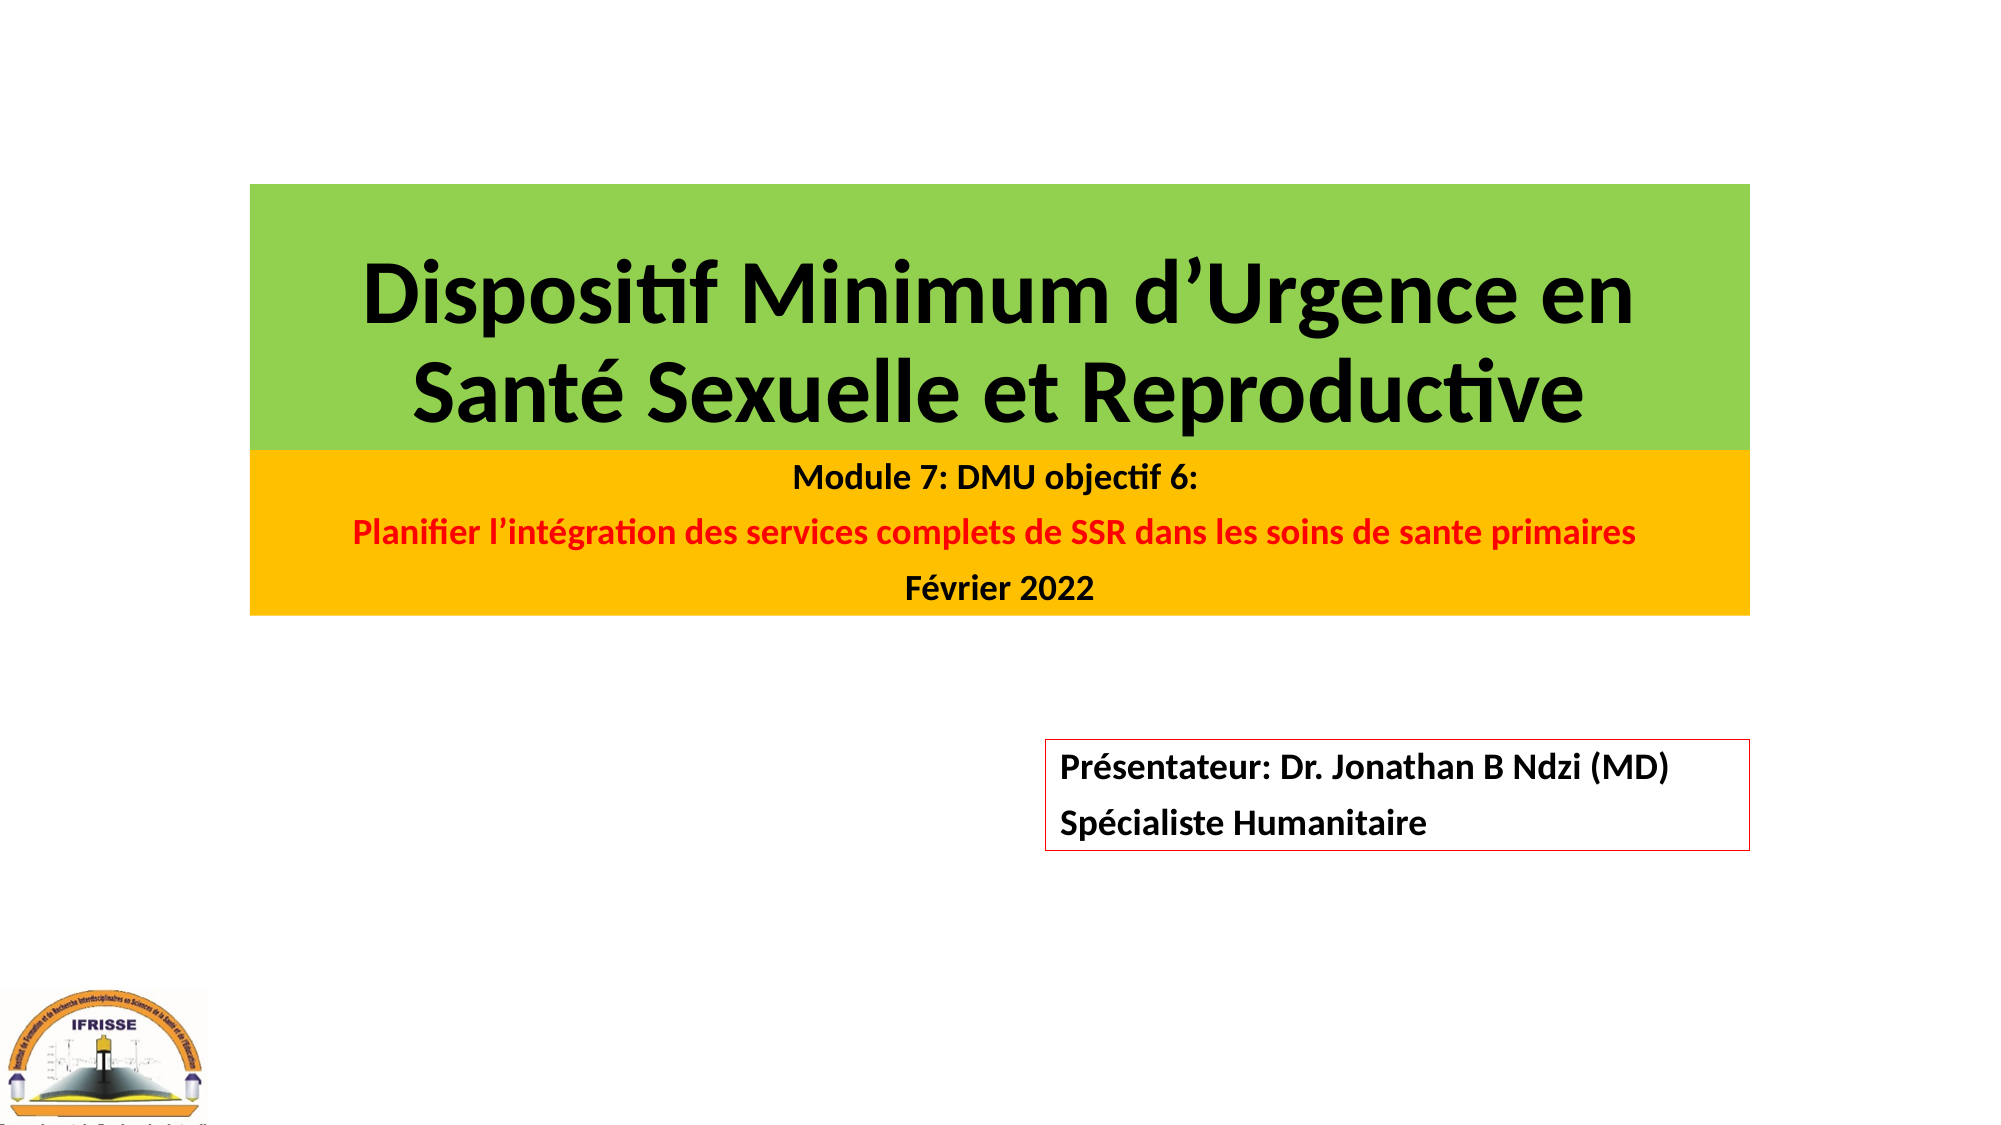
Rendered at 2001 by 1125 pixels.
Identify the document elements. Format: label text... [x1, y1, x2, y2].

text_box Présentateur: Dr. Jonathan B Ndzi (MD) Spécialiste Humanitaire [1045, 739, 1750, 851]
title Dispositif Minimum d’Urgence en Santé Sexuelle et Reproductive [249, 184, 1750, 450]
picture [0, 988, 208, 1125]
subtitle Module 7: DMU objectif 6: Planifier l’intégration des services complets de SSR dans les soins de sante primaires Février 2022 [249, 450, 1750, 616]
